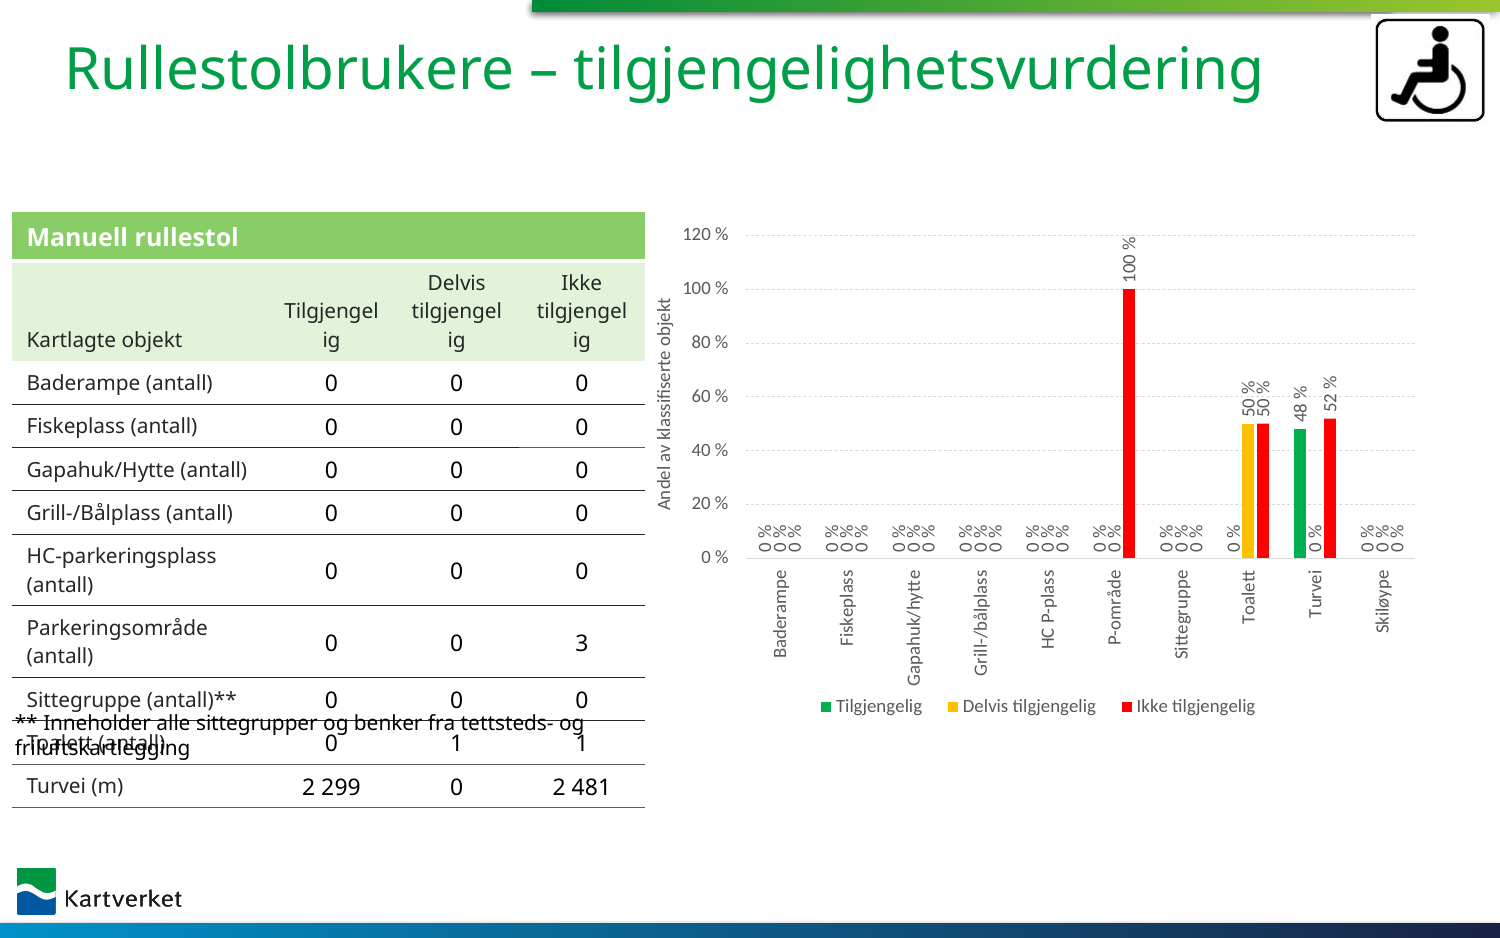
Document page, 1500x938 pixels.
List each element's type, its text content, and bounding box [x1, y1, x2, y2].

table_cell Sittegruppe (antall)** [12, 678, 269, 702]
table_cell 0 [519, 405, 638, 447]
table_cell Tilgjengelig [269, 263, 394, 361]
table_cell 0 [394, 678, 519, 702]
table_cell 0 [394, 448, 519, 490]
text_box ** Inneholder alle sittegrupper og benker fra tettsteds- og friluftskartlegging [0, 702, 745, 768]
table_cell 0 [519, 448, 638, 490]
table_cell 0 [269, 606, 394, 677]
table_cell 0 [394, 606, 519, 677]
table_cell 2 481 [519, 768, 645, 807]
table_cell 0 [519, 491, 638, 534]
picture [643, 218, 1427, 728]
picture [1371, 13, 1491, 127]
table_cell 0 [269, 361, 394, 404]
table_cell 0 [394, 405, 519, 447]
table_cell Baderampe (antall) [12, 361, 269, 404]
table_cell Kartlagte objekt [12, 263, 269, 361]
table_cell 3 [519, 606, 638, 677]
table_cell 0 [269, 491, 394, 534]
table_cell Grill-/Bålplass (antall) [12, 491, 269, 534]
table_cell 0 [394, 768, 519, 807]
table_cell 0 [519, 678, 638, 702]
table_cell Delvis tilgjengelig [394, 263, 519, 361]
table_cell Parkeringsområde (antall) [12, 606, 269, 677]
table_cell 0 [269, 405, 394, 447]
table_cell Turvei (m) [12, 768, 269, 807]
table_header Manuell rullestol [12, 212, 645, 259]
table_cell 0 [394, 491, 519, 534]
table_cell 0 [269, 678, 394, 702]
text_box Rullestolbrukere – tilgjengelighetsvurdering [49, 12, 1372, 109]
table_cell Gapahuk/Hytte (antall) [12, 448, 269, 490]
table_cell 0 [394, 535, 519, 605]
table_cell 0 [519, 361, 638, 404]
table_cell 2 299 [269, 768, 394, 807]
table_cell HC-parkeringsplass (antall) [12, 535, 269, 605]
table_cell 0 [519, 535, 638, 605]
table_cell 0 [269, 535, 394, 605]
table_cell Ikke tilgjengelig [519, 263, 638, 361]
table_cell Fiskeplass (antall) [12, 405, 269, 447]
table_cell 0 [269, 448, 394, 490]
table_cell 0 [394, 361, 519, 404]
